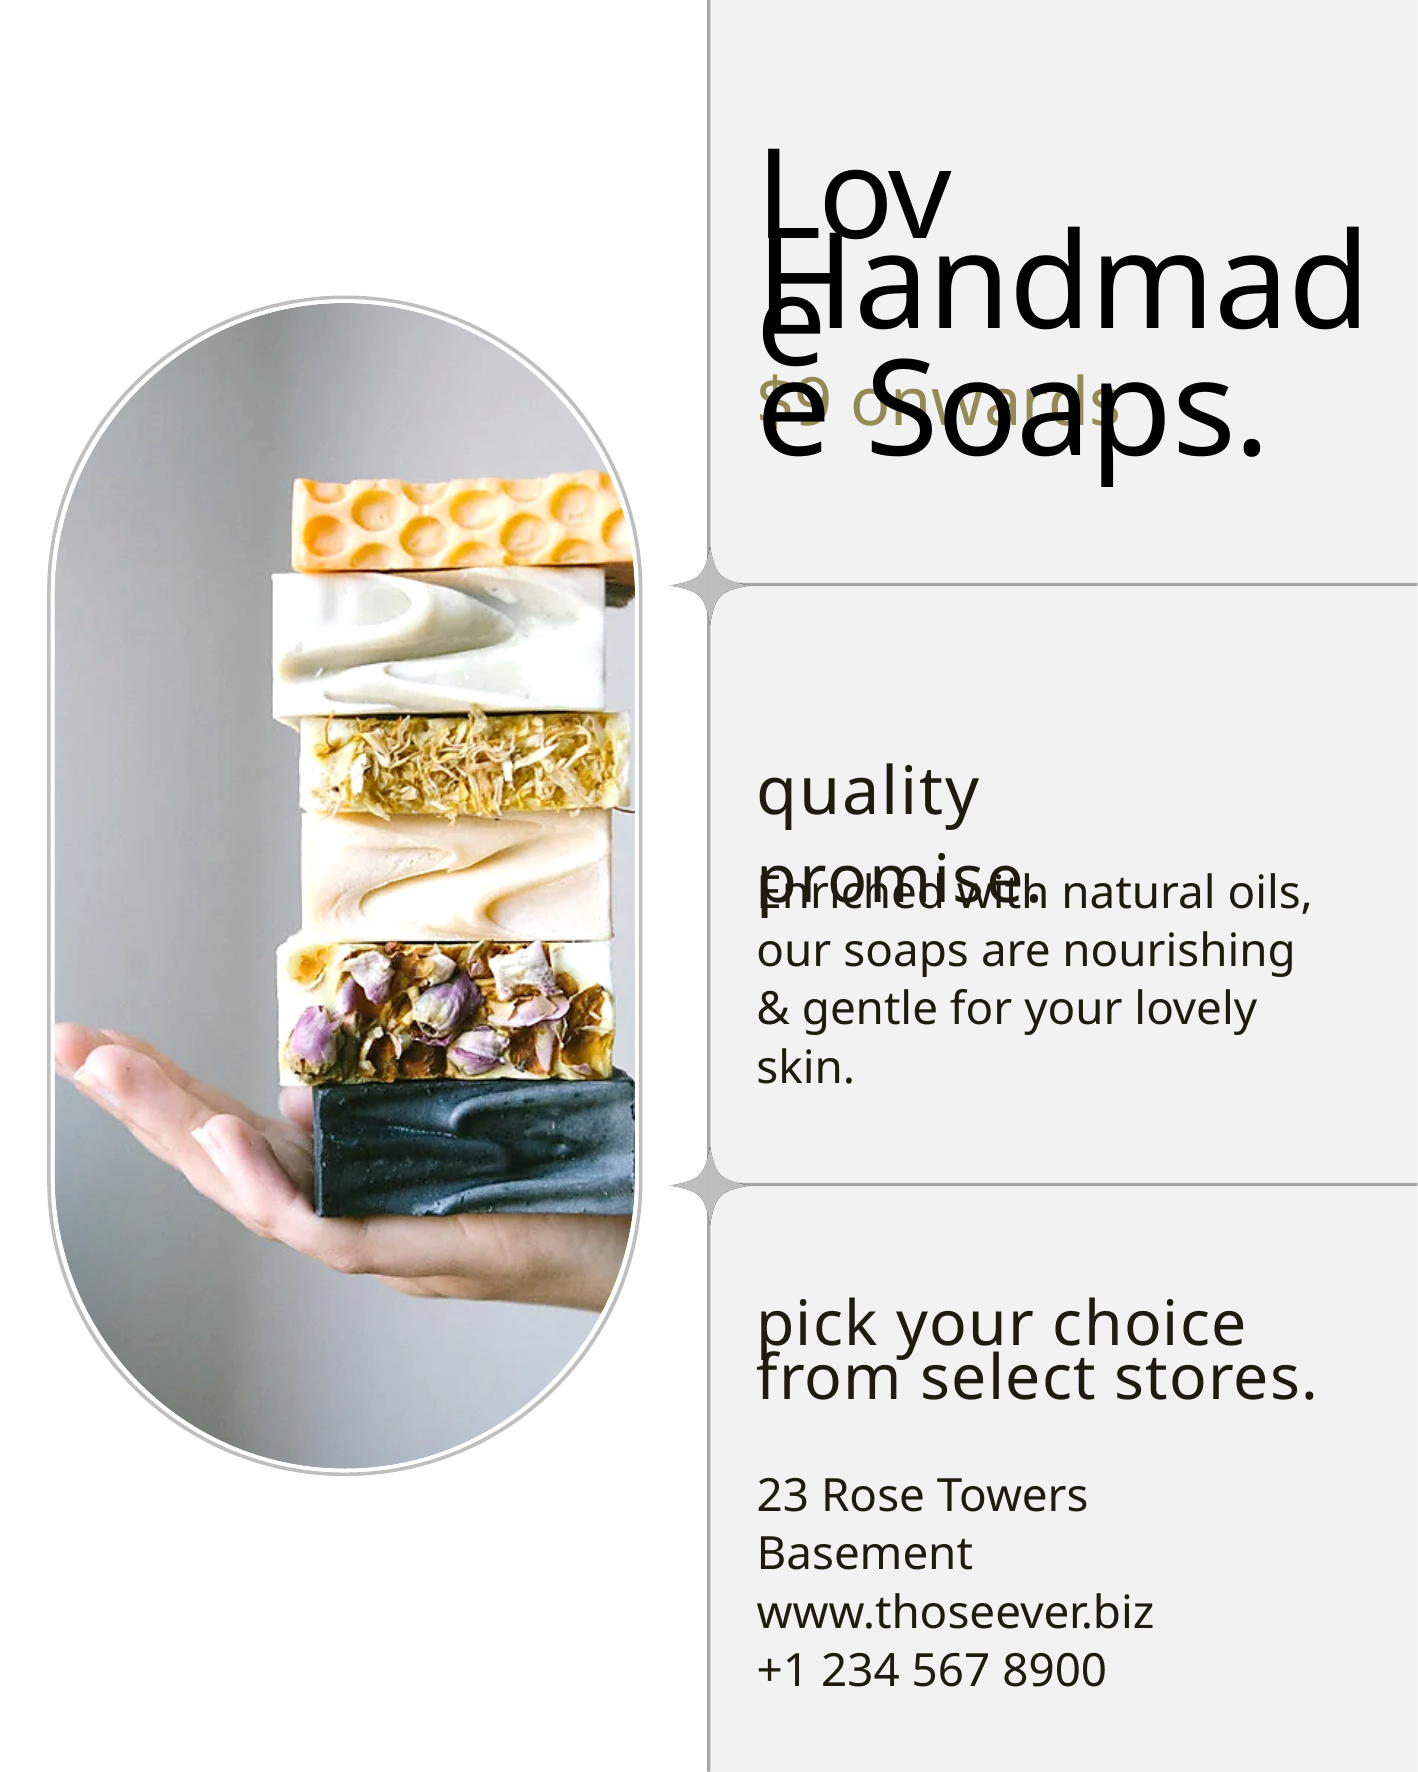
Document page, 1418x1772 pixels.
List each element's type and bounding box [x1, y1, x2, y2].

text_box [0, 0, 670, 1772]
text_box [670, 0, 1418, 1772]
picture [54, 302, 636, 1469]
text_box [292, 295, 397, 300]
